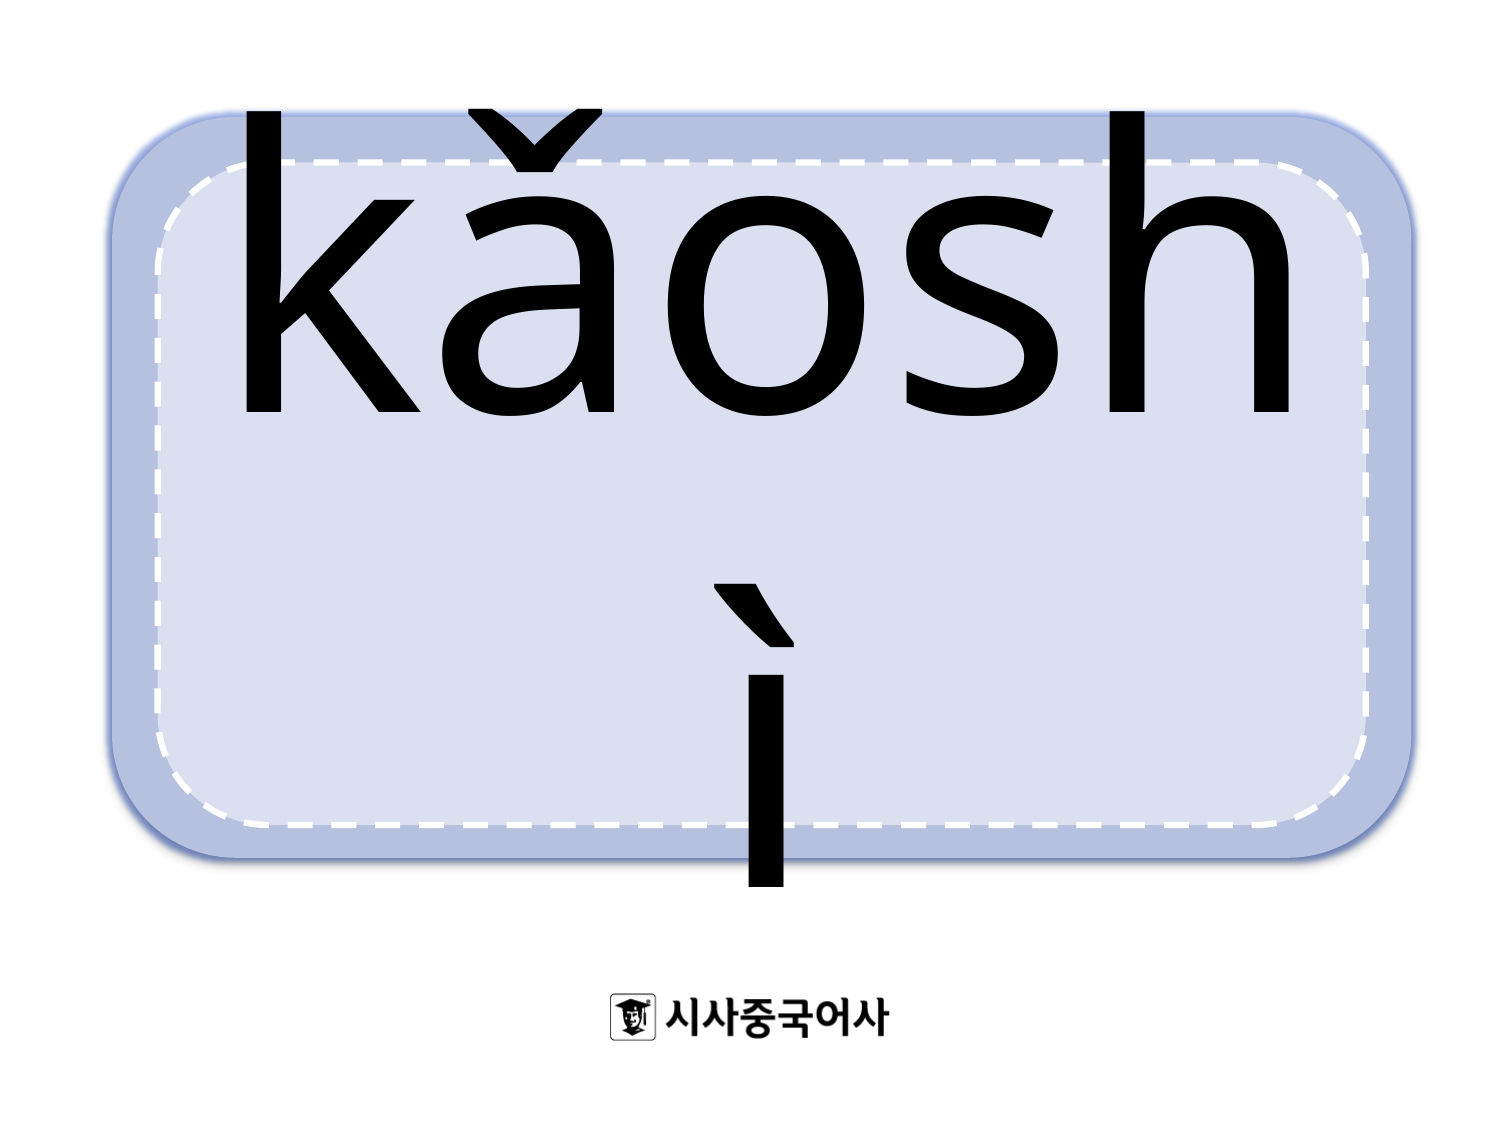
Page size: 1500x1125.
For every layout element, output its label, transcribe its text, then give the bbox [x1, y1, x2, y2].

picture [602, 987, 898, 1047]
text_box kǎoshì [162, 160, 1371, 824]
